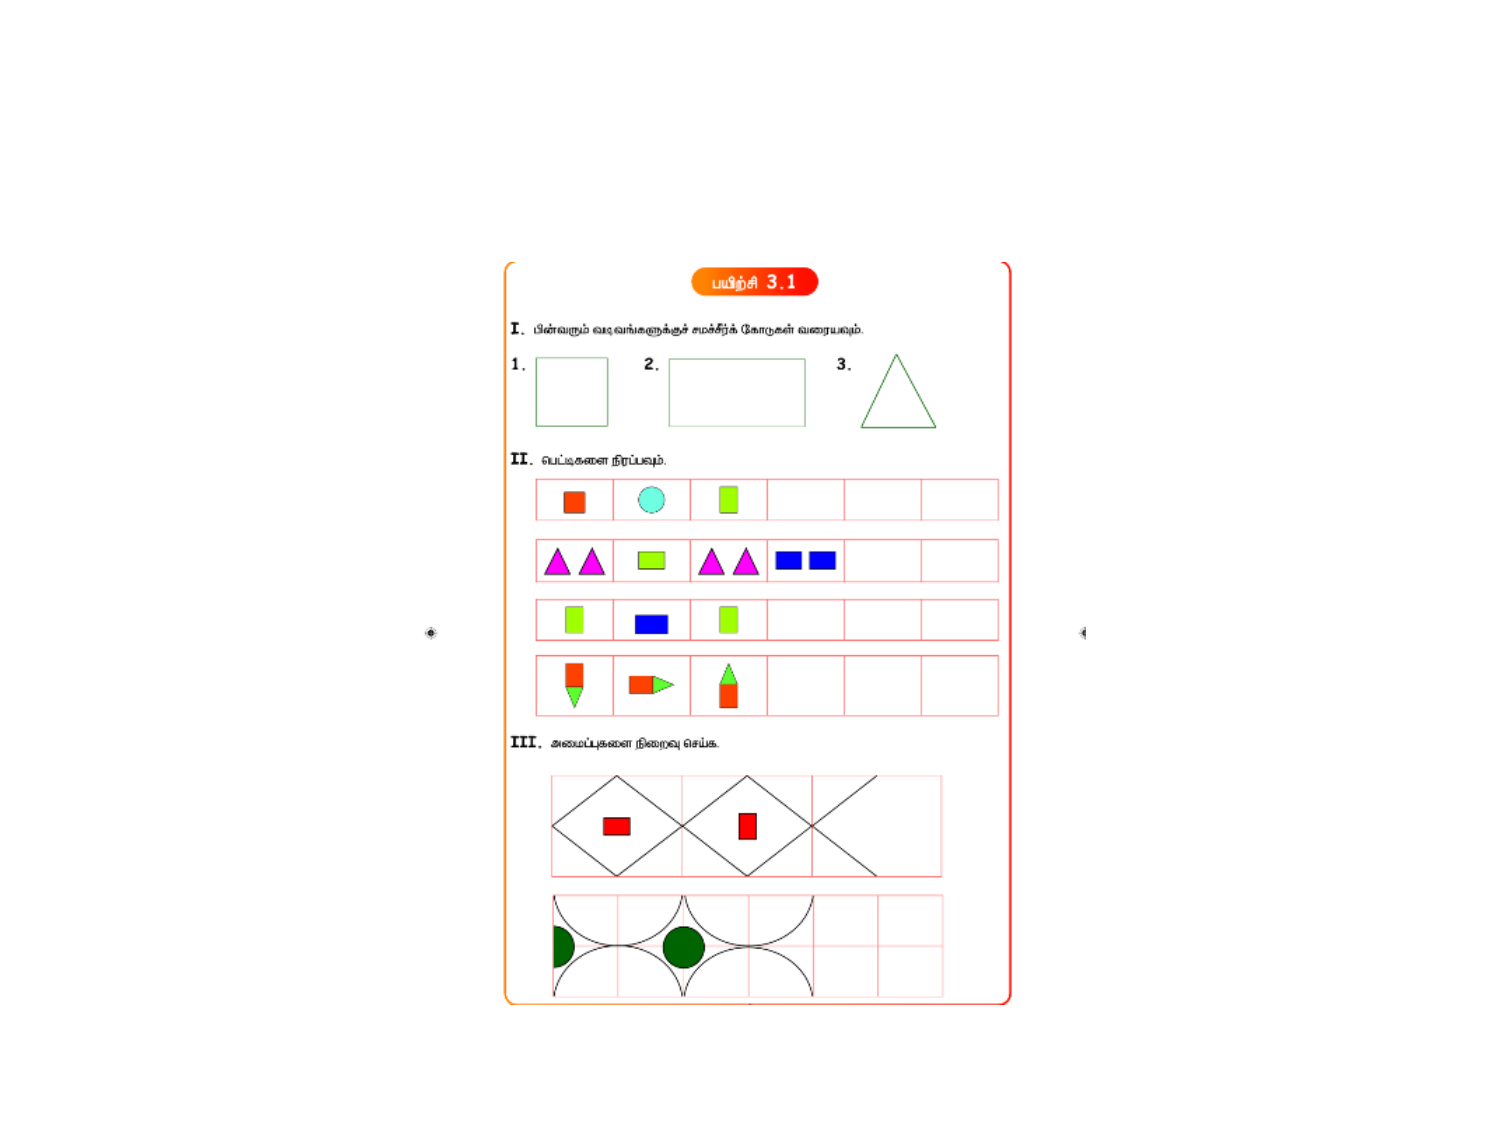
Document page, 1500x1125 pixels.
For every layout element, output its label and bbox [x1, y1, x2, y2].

list [414, 262, 1086, 1006]
